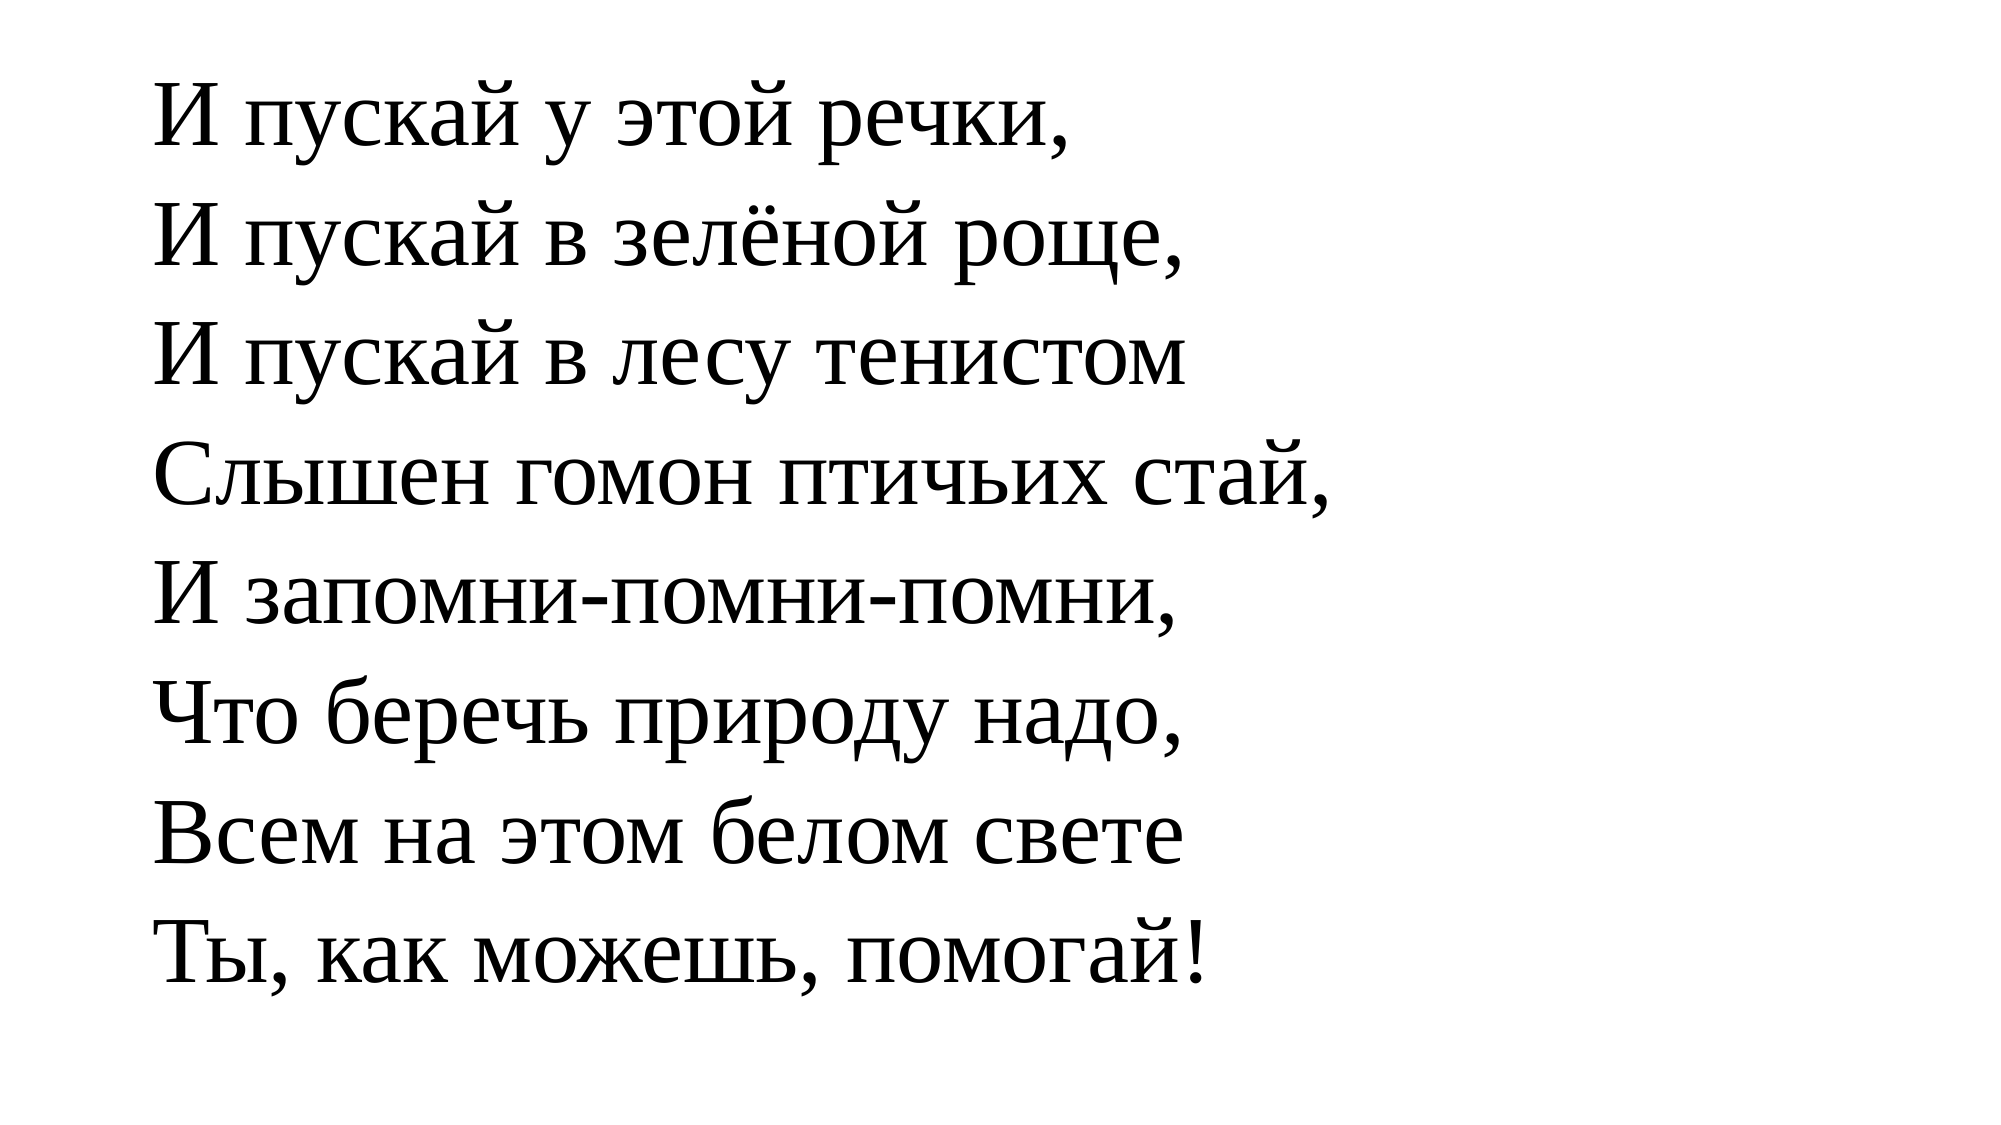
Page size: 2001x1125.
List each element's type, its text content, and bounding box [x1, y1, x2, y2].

list И пускай у этой речки, И пускай в зелёной роще, И пускай в лесу тенистом Слышен гомон птичьих стай, И запомни-помни-помни, Что беречь природу надо, Всем на этом белом свете Ты, как можешь, помогай! [137, 56, 1863, 1014]
